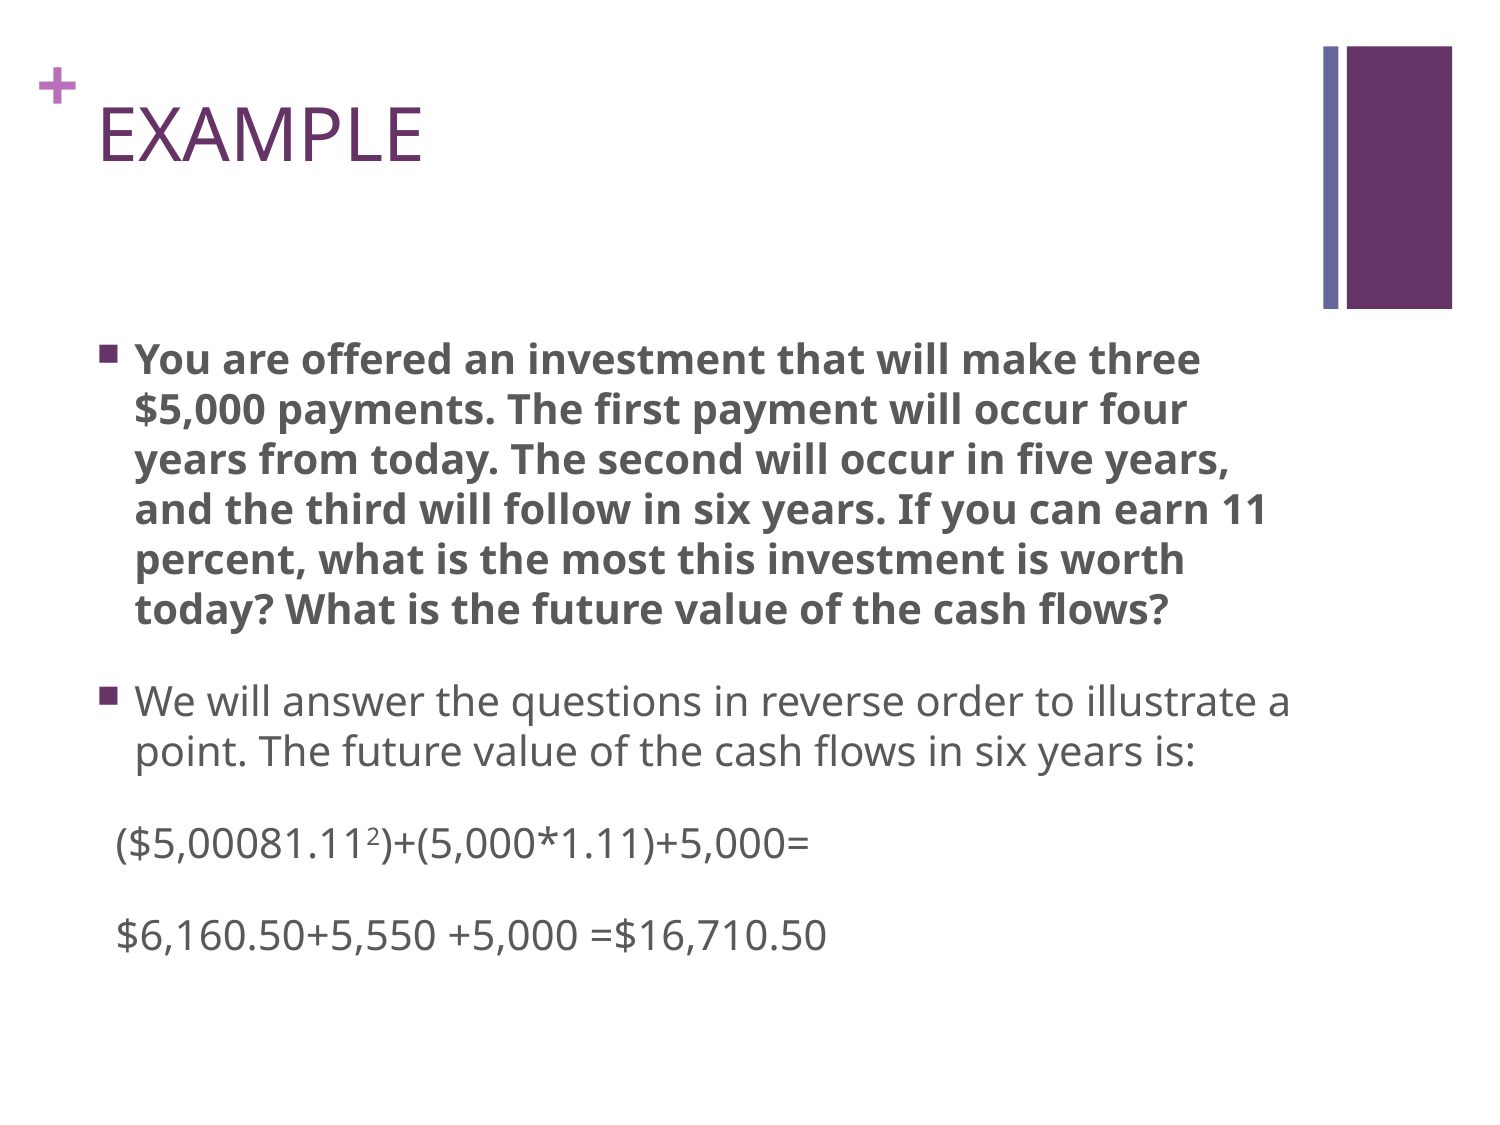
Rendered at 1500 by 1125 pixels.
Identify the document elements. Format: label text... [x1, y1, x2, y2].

list You are offered an investment that will make three $5,000 payments. The first payment will occur four years from today. The second will occur in five years, and the third will follow in six years. If you can earn 11 percent, what is the most this investment is worth today? What is the future value of the cash flows? We will answer the questions in reverse order to illustrate a point. The future value of the cash flows in six years is: ($5,00081.112)+(5,000*1.11)+5,000= $6,160.50+5,550 +5,000 =$16,710.50 [81, 324, 1322, 1005]
title EXAMPLE [81, 79, 1322, 263]
